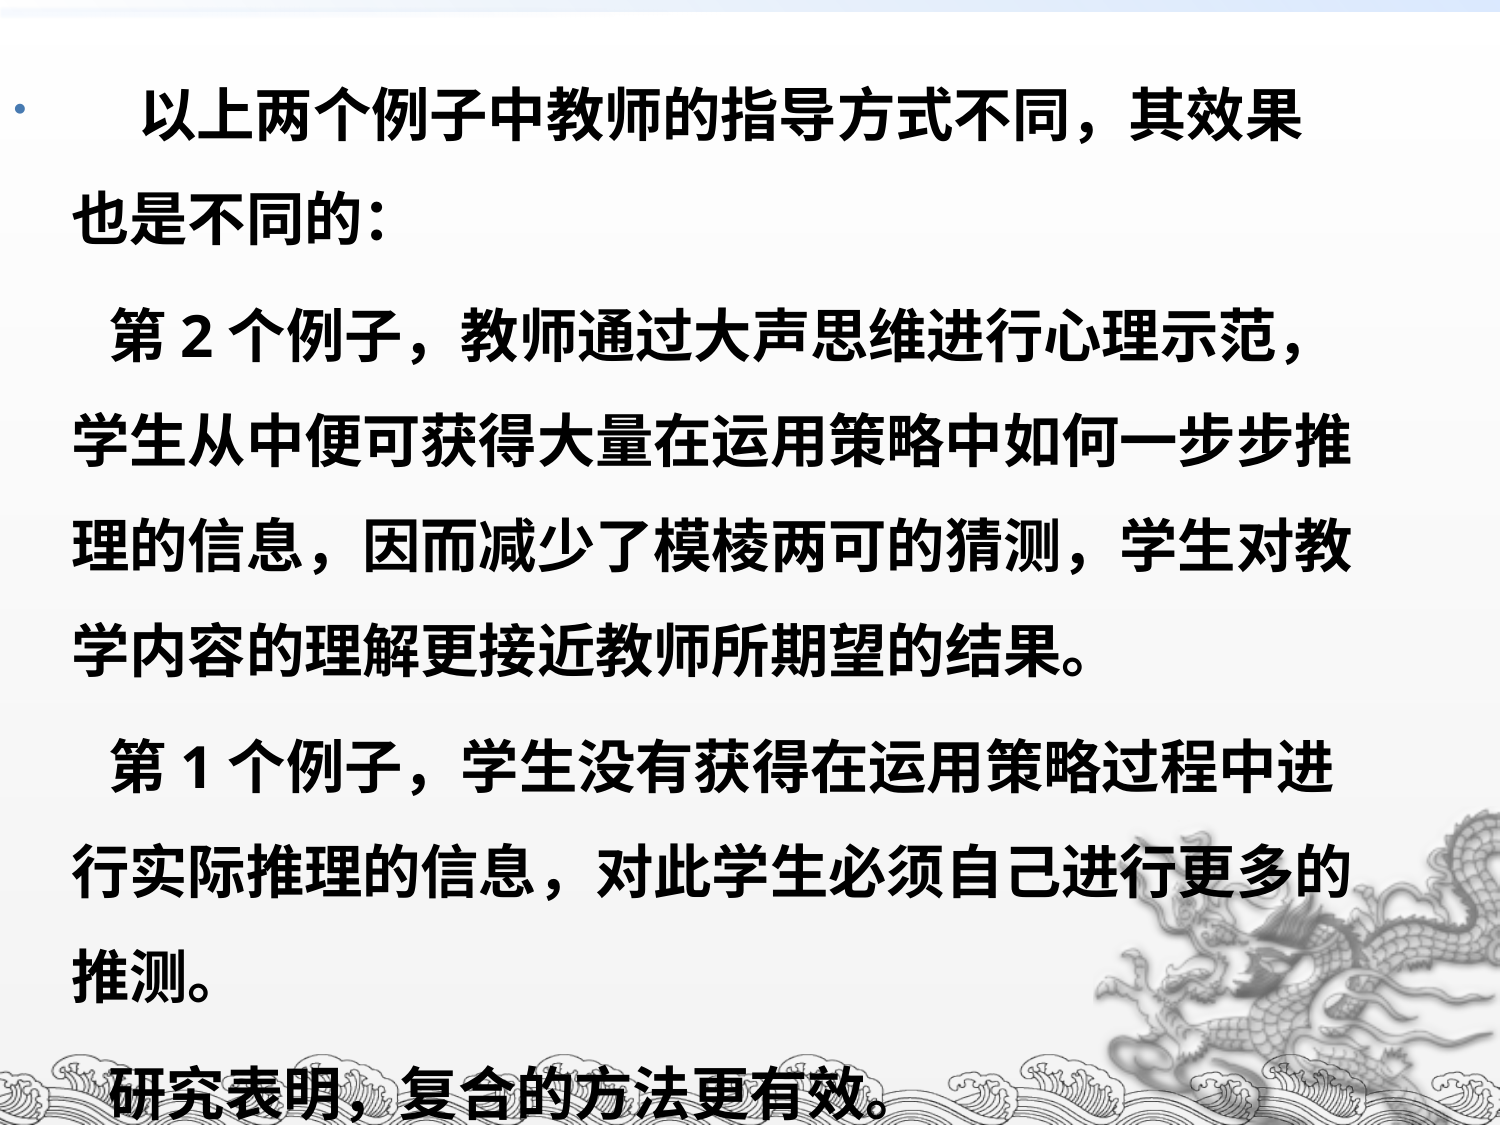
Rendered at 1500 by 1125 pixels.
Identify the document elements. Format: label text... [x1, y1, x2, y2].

list 以上两个例子中教师的指导方式不同，其效果也是不同的： 第2个例子，教师通过大声思维进行心理示范，学生从中便可获得大量在运用策略中如何一步步推理的信息，因而减少了模棱两可的猜测，学生对教学内容的理解更接近教师所期望的结果。 第1个例子，学生没有获得在运用策略过程中进行实际推理的信息，对此学生必须自己进行更多的推测。 研究表明，复合的方法更有效。 [0, 34, 1372, 868]
